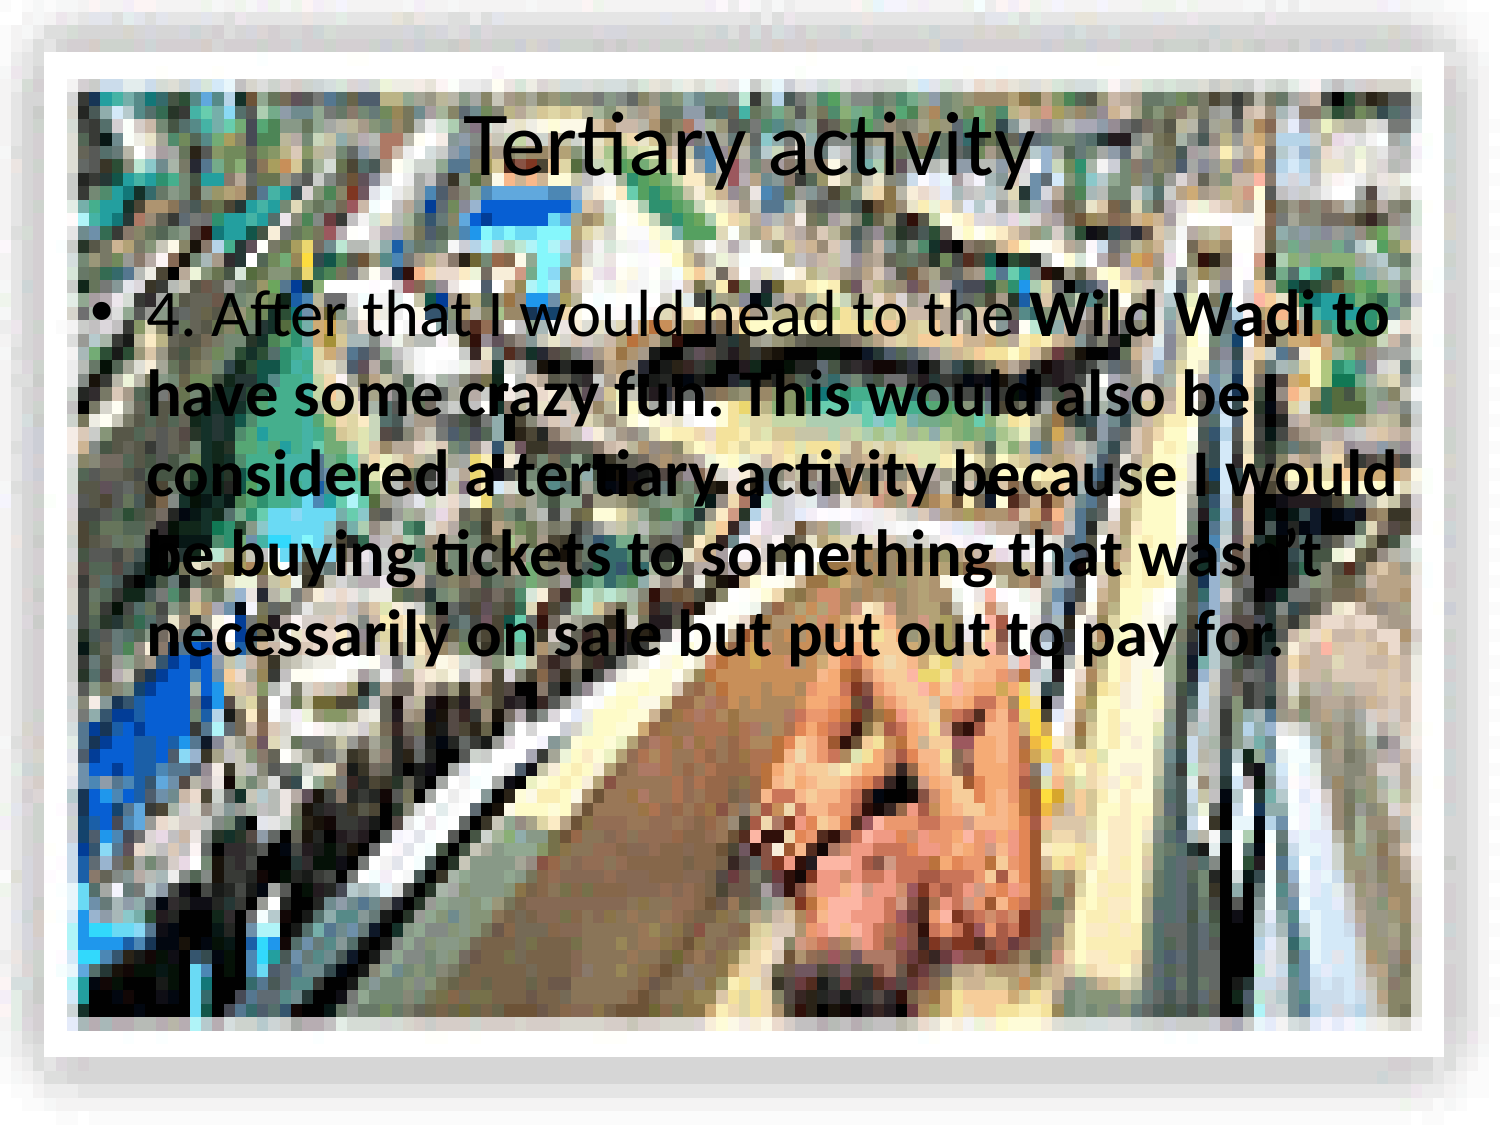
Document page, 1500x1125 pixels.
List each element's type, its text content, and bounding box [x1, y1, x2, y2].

list 4. After that I would head to the Wild Wadi to have some crazy fun. This would also be considered a tertiary activity because I would be buying tickets to something that wasn’t necessarily on sale but put out to pay for. [75, 262, 1425, 1005]
picture [0, 0, 1500, 1125]
title Tertiary activity [75, 45, 1425, 233]
